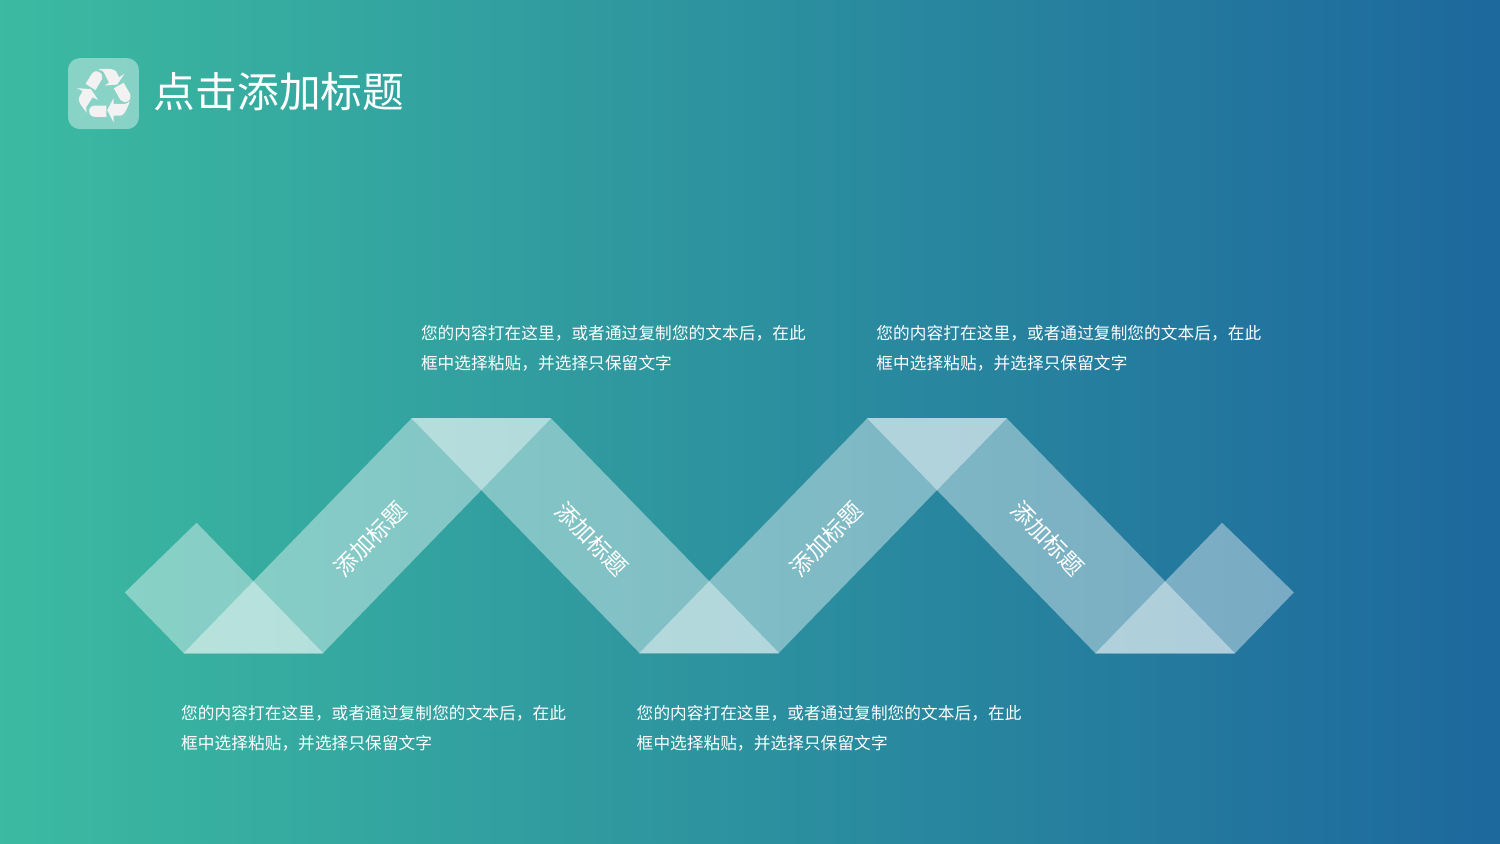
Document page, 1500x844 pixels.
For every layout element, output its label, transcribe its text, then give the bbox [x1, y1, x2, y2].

text_box [124, 522, 253, 653]
text_box 点击添加标题 [141, 58, 448, 123]
text_box 您的内容打在这里，或者通过复制您的文本后，在此框中选择粘贴，并选择只保留文字 [629, 688, 1036, 757]
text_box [67, 57, 140, 130]
text_box 添加标题 [937, 419, 1236, 654]
text_box 您的内容打在这里，或者通过复制您的文本后，在此框中选择粘贴，并选择只保留文字 [868, 309, 1276, 378]
text_box 添加标题 [638, 418, 1008, 654]
text_box 您的内容打在这里，或者通过复制您的文本后，在此框中选择粘贴，并选择只保留文字 [413, 309, 820, 378]
text_box 添加标题 [482, 419, 709, 653]
text_box 添加标题 [183, 418, 552, 654]
text_box [1165, 522, 1294, 653]
picture [0, 0, 1500, 844]
text_box 您的内容打在这里，或者通过复制您的文本后，在此框中选择粘贴，并选择只保留文字 [173, 688, 581, 757]
